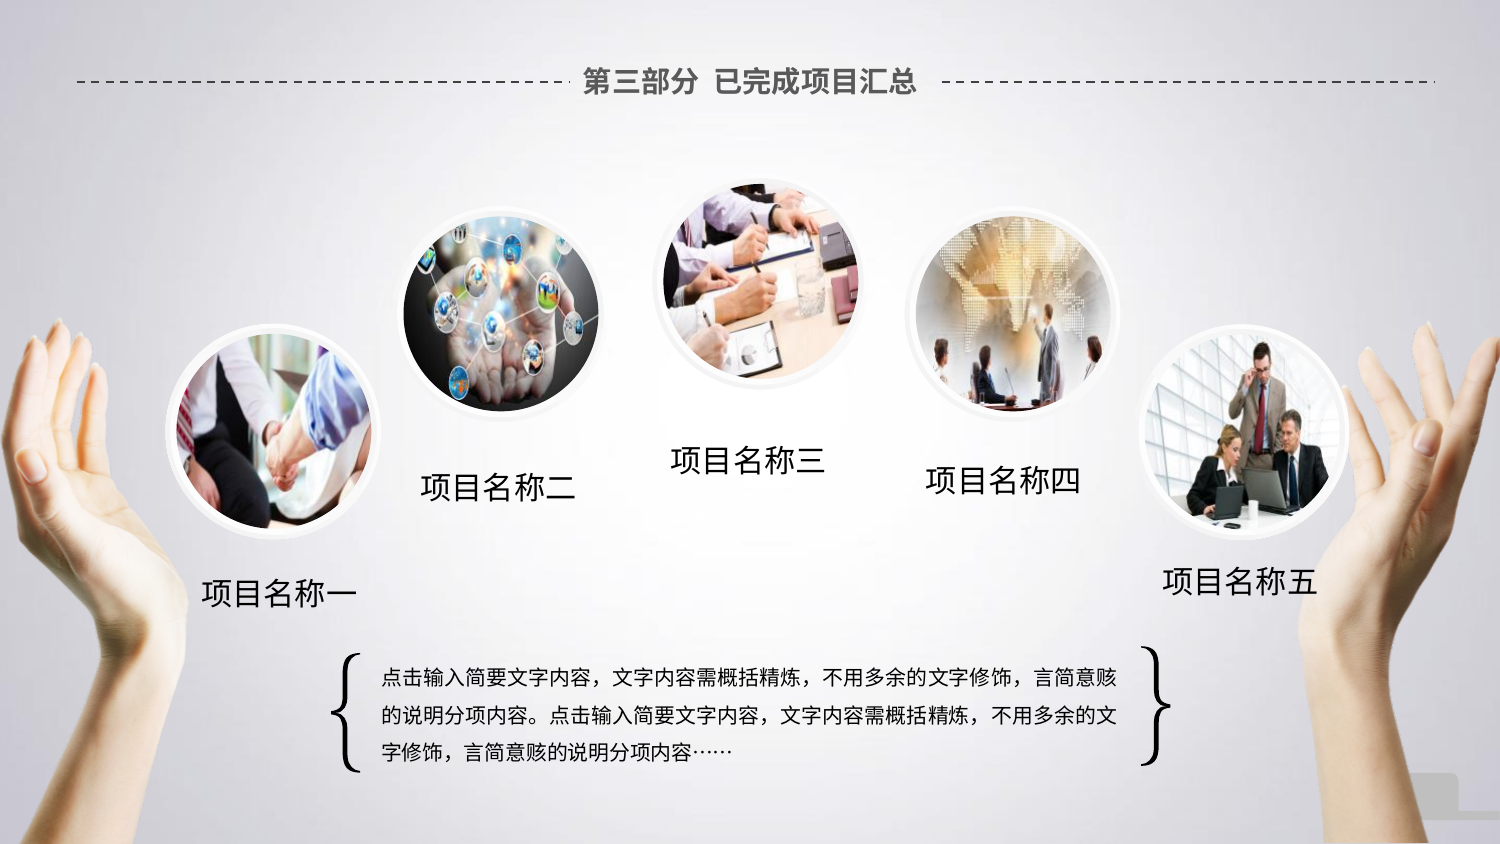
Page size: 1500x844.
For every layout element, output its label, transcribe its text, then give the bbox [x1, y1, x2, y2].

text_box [904, 206, 1121, 423]
text_box 项目名称四 [891, 453, 1117, 506]
text_box 点击输入简要文字内容，文字内容需概括精炼，不用多余的文字修饰，言简意赅的说明分项内容。点击输入简要文字内容，文字内容需概括精炼，不用多余的文字修饰，言简意赅的说明分项内容…… [381, 652, 1118, 765]
text_box [331, 653, 361, 773]
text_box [652, 173, 869, 390]
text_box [165, 323, 382, 540]
picture [0, 0, 1500, 844]
title 第三部分 已完成项目汇总 [18, 52, 1483, 110]
text_box 项目名称二 [389, 460, 609, 513]
text_box 项目名称一 [193, 567, 390, 620]
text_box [392, 206, 609, 423]
text_box [1141, 646, 1171, 766]
text_box 项目名称五 [1127, 555, 1291, 608]
text_box 项目名称三 [646, 433, 852, 486]
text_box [1133, 324, 1350, 541]
